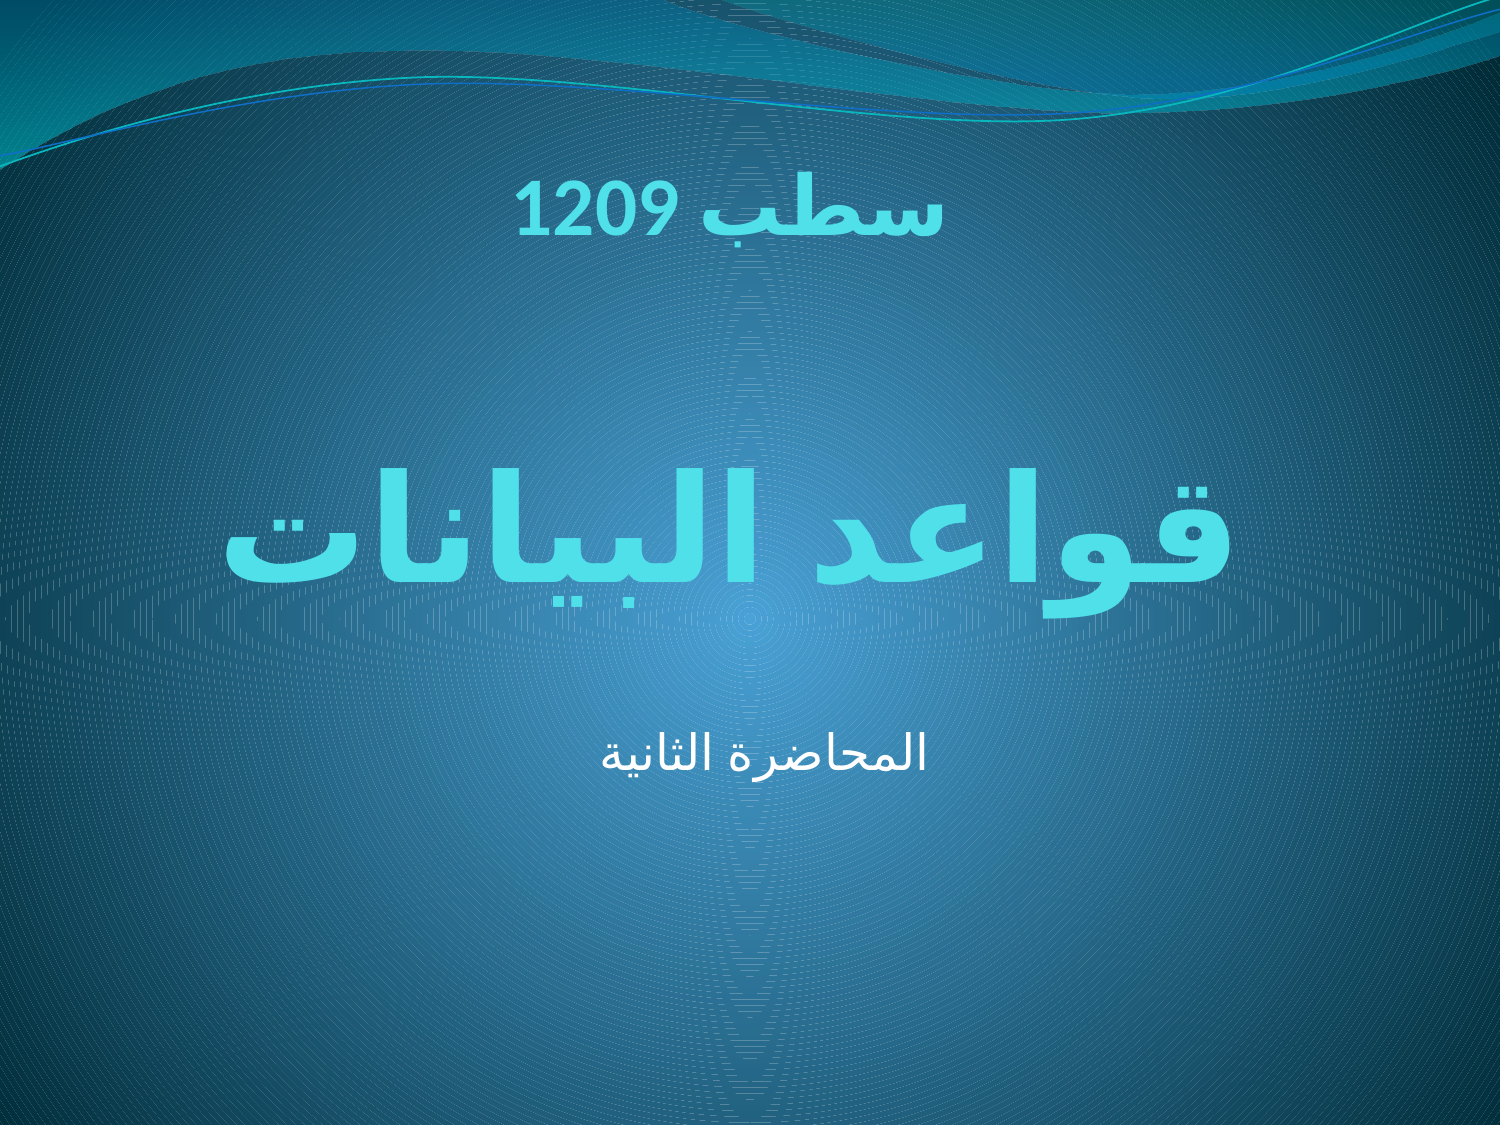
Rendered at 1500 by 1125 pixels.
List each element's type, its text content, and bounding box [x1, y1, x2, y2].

subtitle المحاضرة الثانية [237, 712, 1288, 1000]
title 1209 سطب قواعد البيانات [87, 312, 1376, 613]
